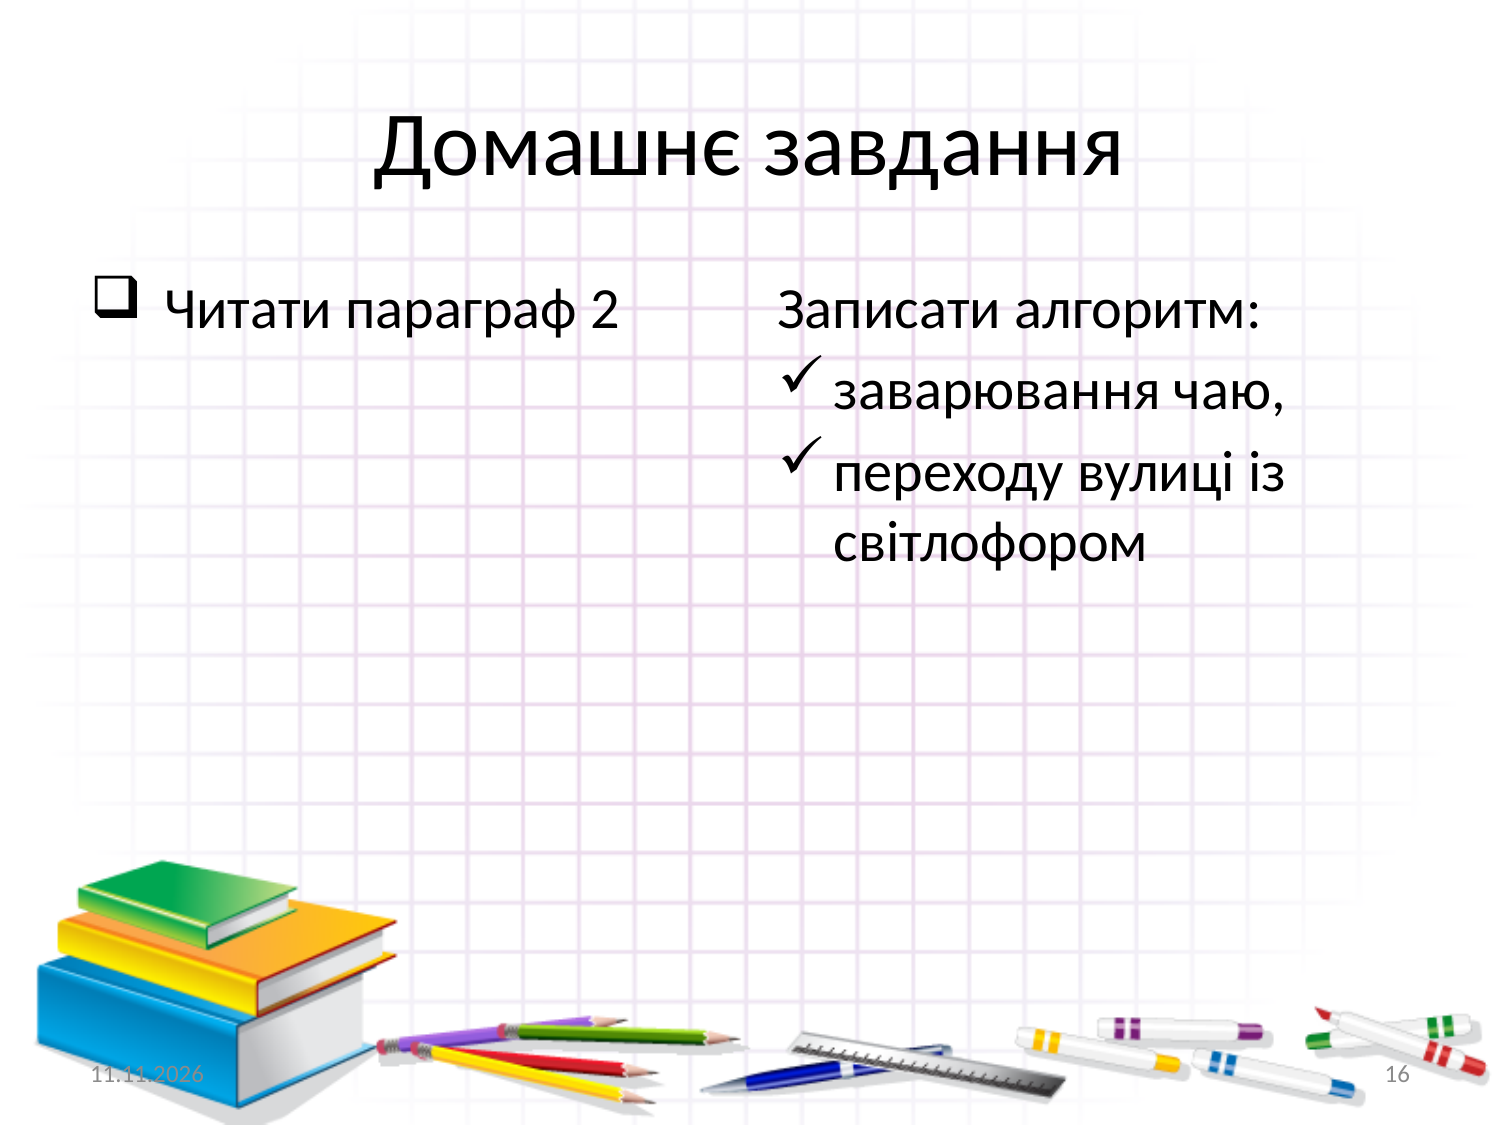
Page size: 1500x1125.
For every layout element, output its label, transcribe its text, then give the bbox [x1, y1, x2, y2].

title Домашнє завдання [75, 45, 1425, 233]
slide_number 16 [1074, 1042, 1425, 1103]
list Читати параграф 2 [75, 262, 738, 752]
list Записати алгоритм: заварювання чаю, переходу вулиці із світлофором [762, 262, 1471, 646]
picture [0, 0, 1500, 1125]
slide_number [75, 1042, 425, 1103]
